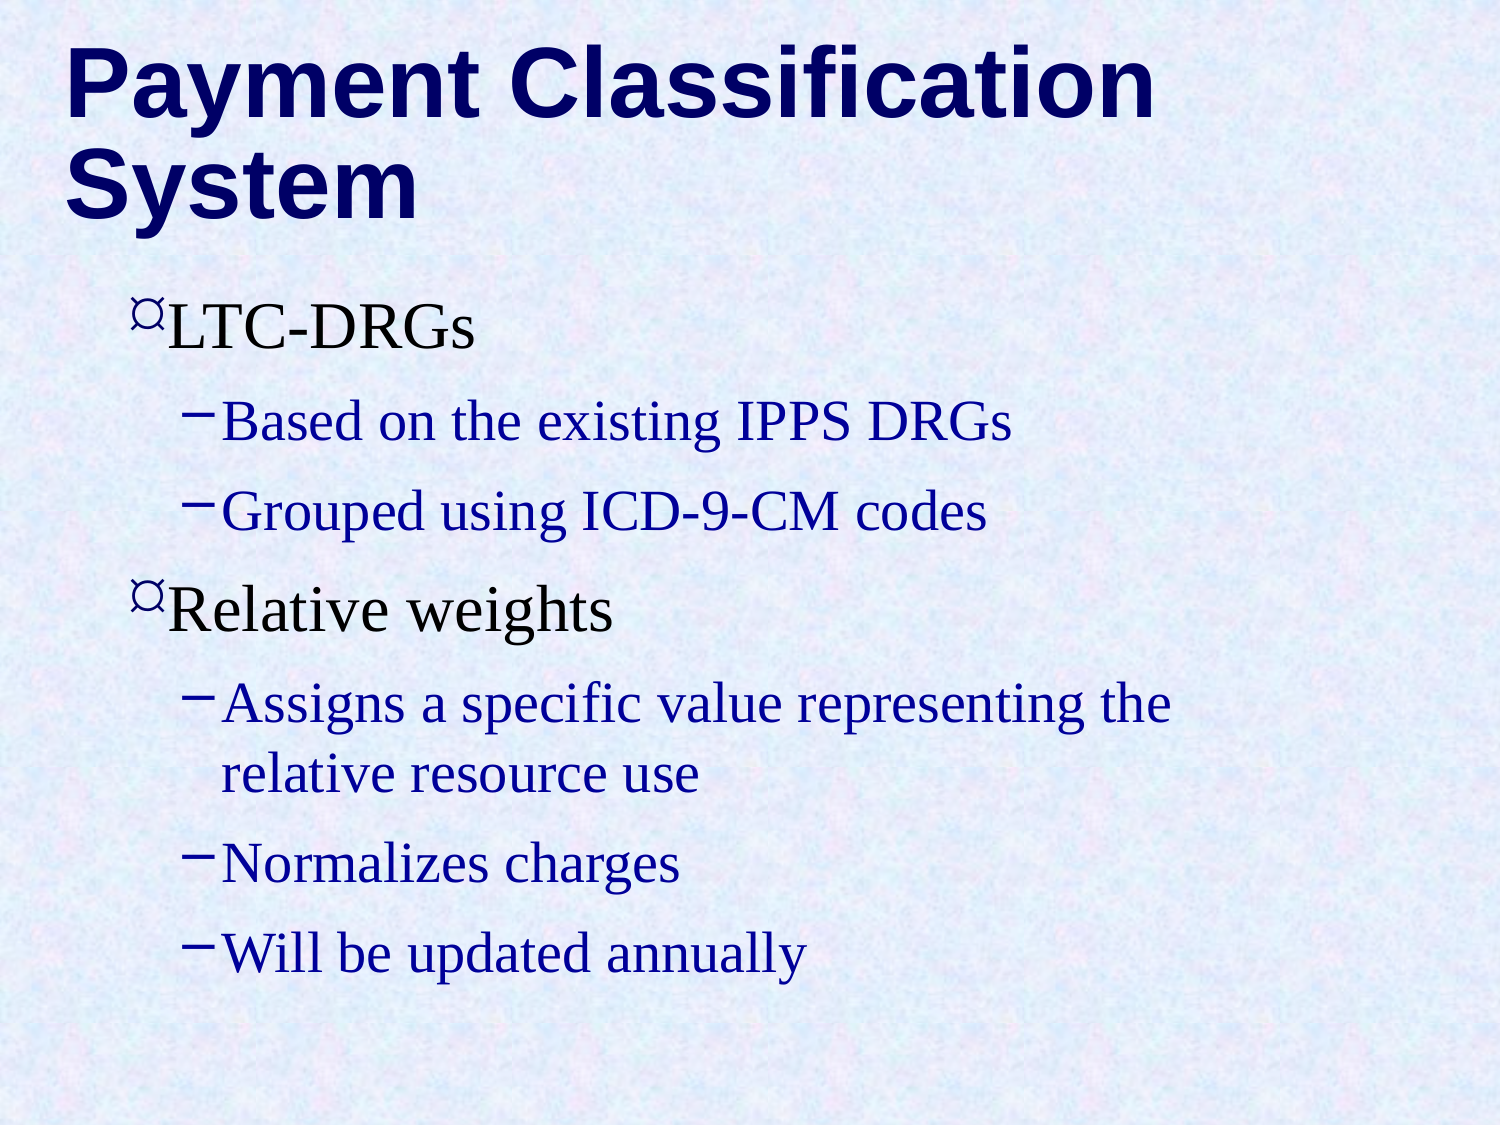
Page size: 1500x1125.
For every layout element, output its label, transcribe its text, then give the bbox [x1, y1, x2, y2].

title Payment Classification System [50, 37, 1450, 238]
list LTC-DRGs Based on the existing IPPS DRGs Grouped using ICD-9-CM codes Relative weights Assigns a specific value representing the relative resource use Normalizes charges Will be updated annually [112, 275, 1375, 1050]
